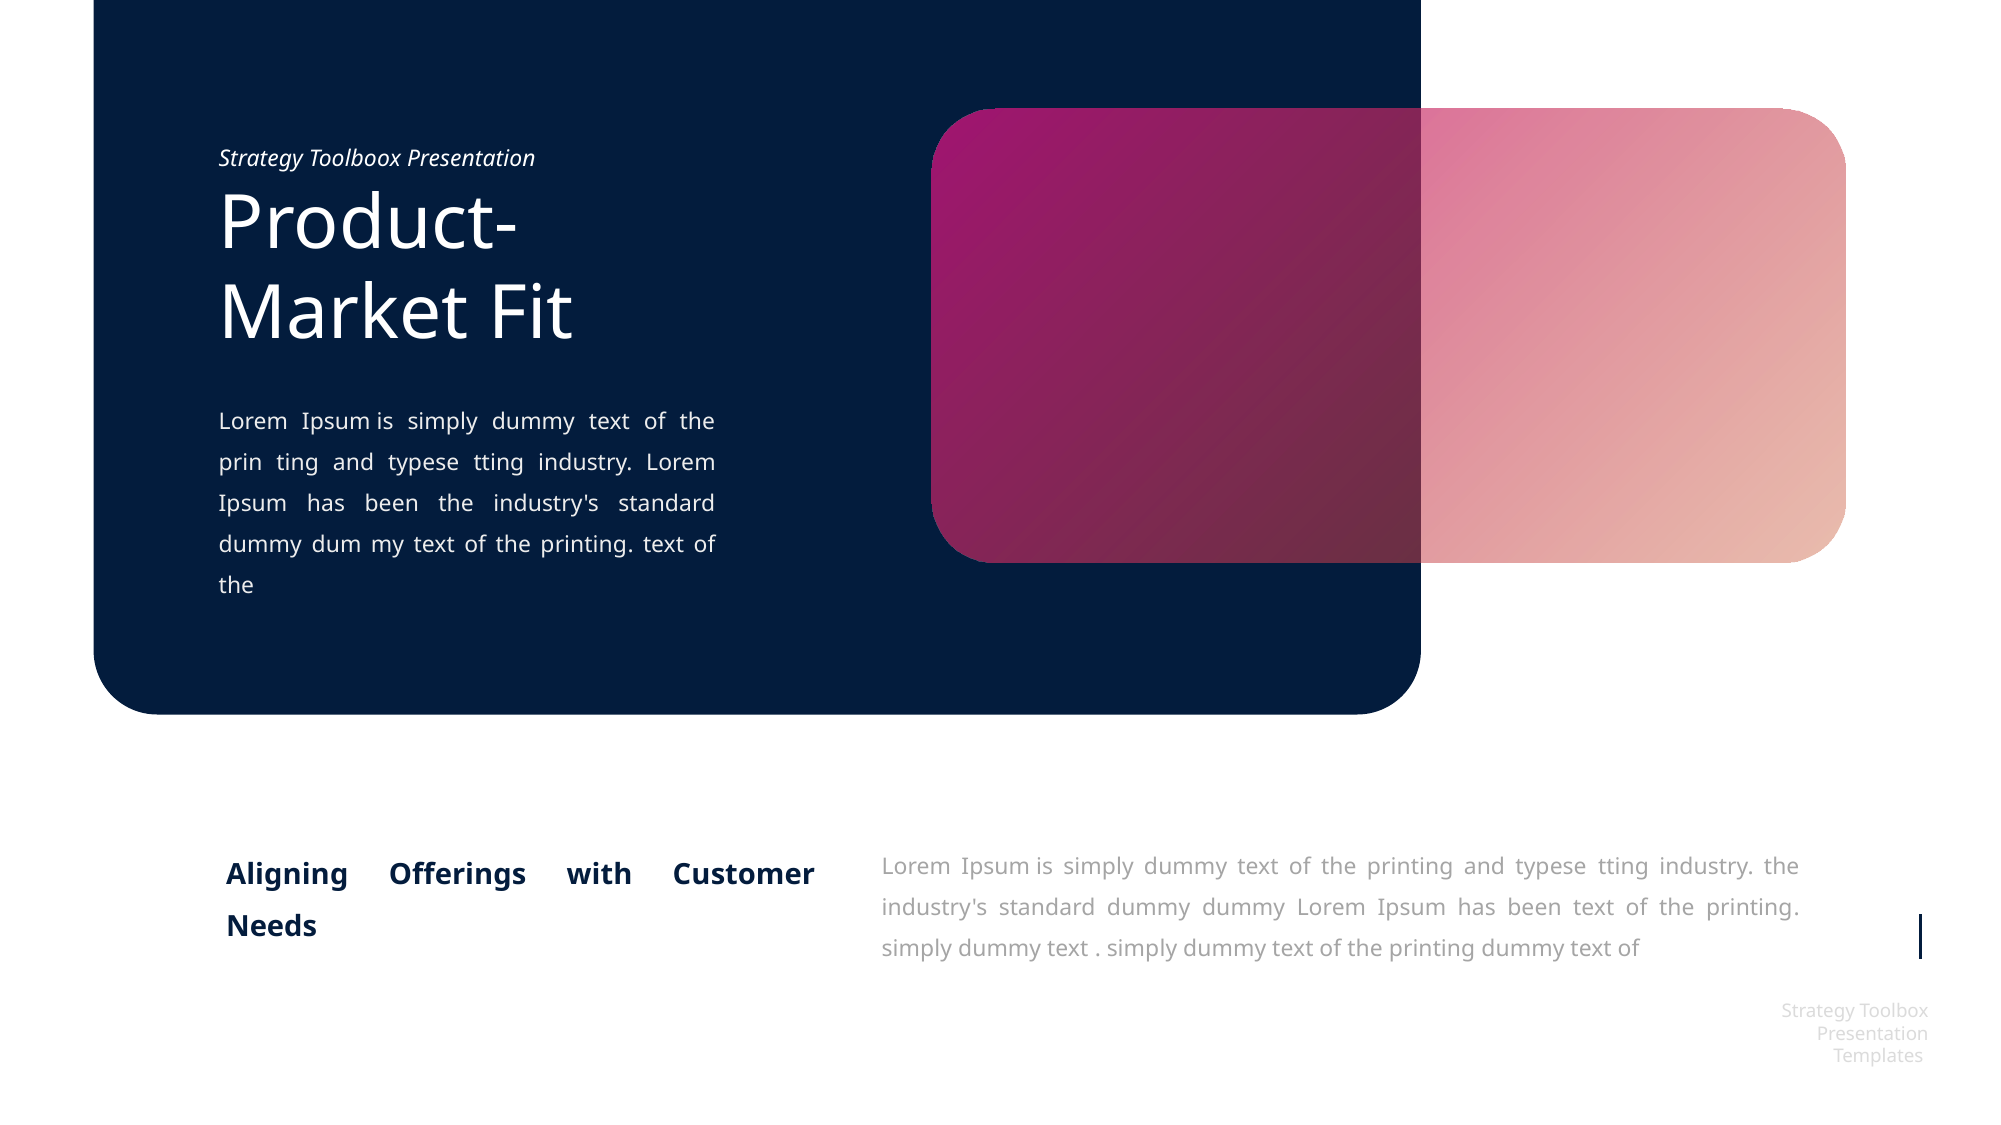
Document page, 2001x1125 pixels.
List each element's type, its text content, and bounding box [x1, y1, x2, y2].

text_box Product-Market Fit [204, 166, 770, 361]
text_box Aligning Offerings with Customer Needs [211, 830, 831, 950]
text_box Lorem Ipsum is simply dummy text of the printing and typese tting industry. the industry's standard dummy dummy Lorem Ipsum has been text of the printing. simply dummy text . simply dummy text of the printing dummy text of [866, 830, 1815, 969]
text_box Strategy Toolboox Presentation [203, 122, 603, 179]
text_box Lorem Ipsum is simply dummy text of the prin ting and typese tting industry. Lorem Ipsum has been the industry's standard dummy dum my text of the printing. text of the [204, 385, 731, 606]
text_box Strategy Toolbox Presentation Templates [1716, 991, 1943, 1074]
picture [931, 108, 1846, 563]
